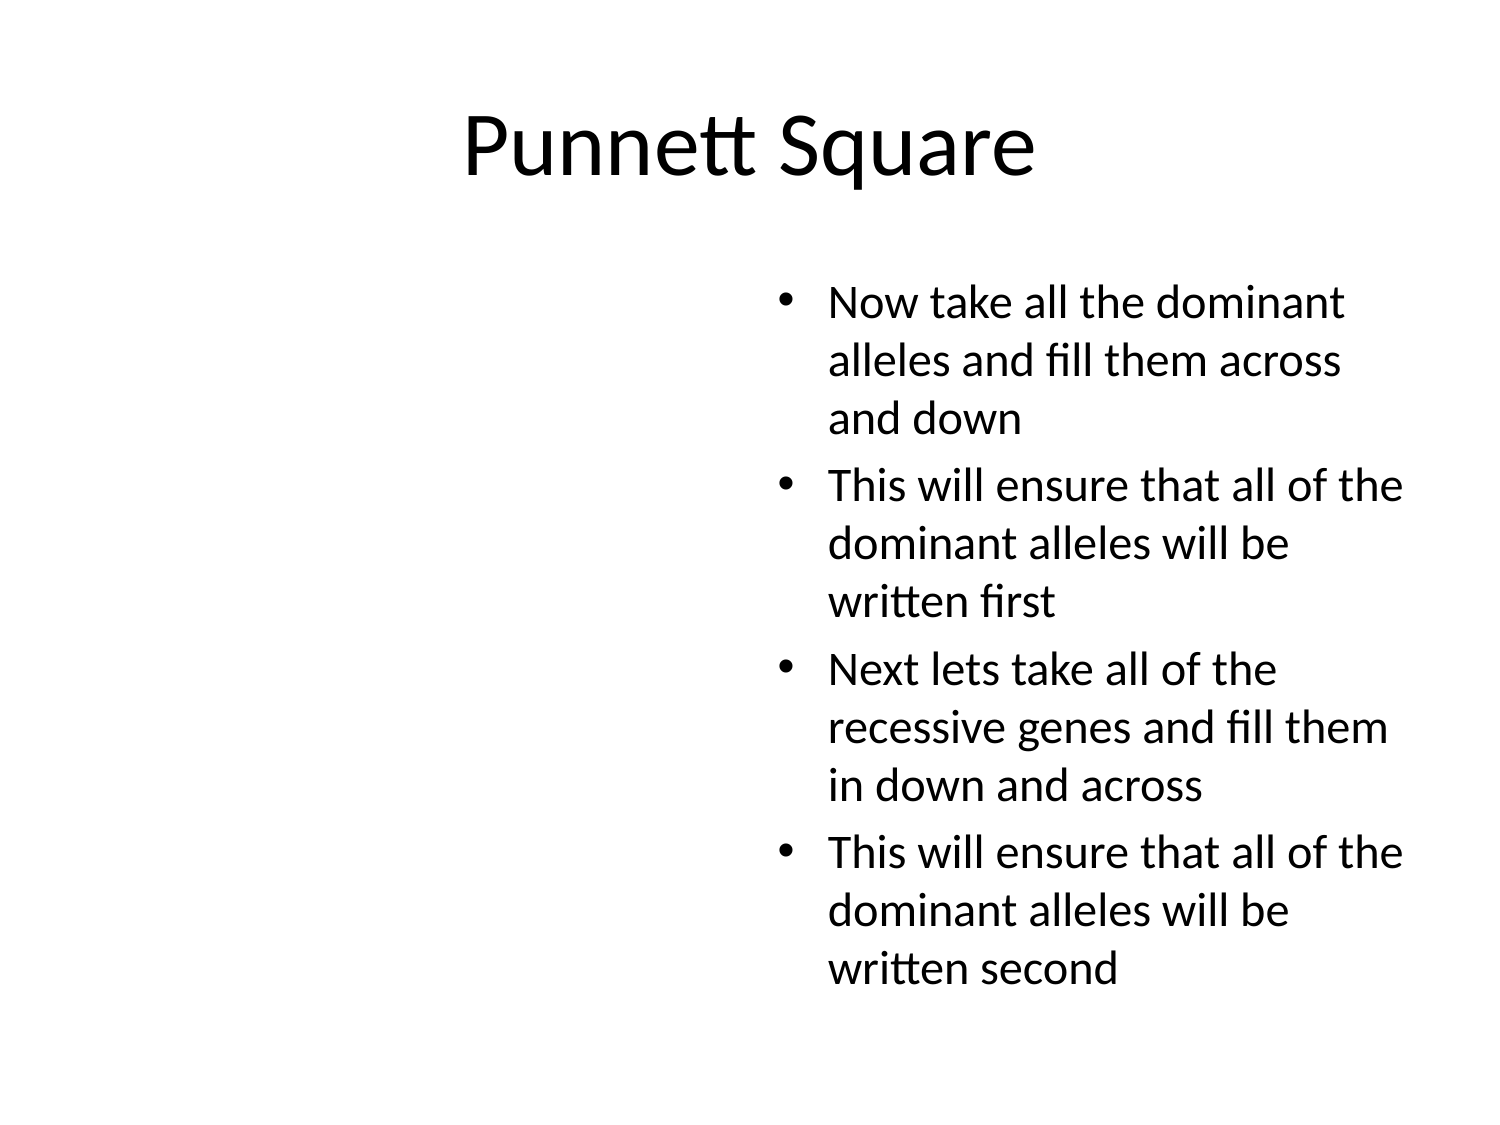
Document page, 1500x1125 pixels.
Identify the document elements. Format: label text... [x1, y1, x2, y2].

list Now take all the dominant alleles and fill them across and down This will ensure that all of the dominant alleles will be written first Next lets take all of the recessive genes and fill them in down and across This will ensure that all of the dominant alleles will be written second [762, 262, 1425, 1005]
title Punnett Square [75, 45, 1425, 233]
